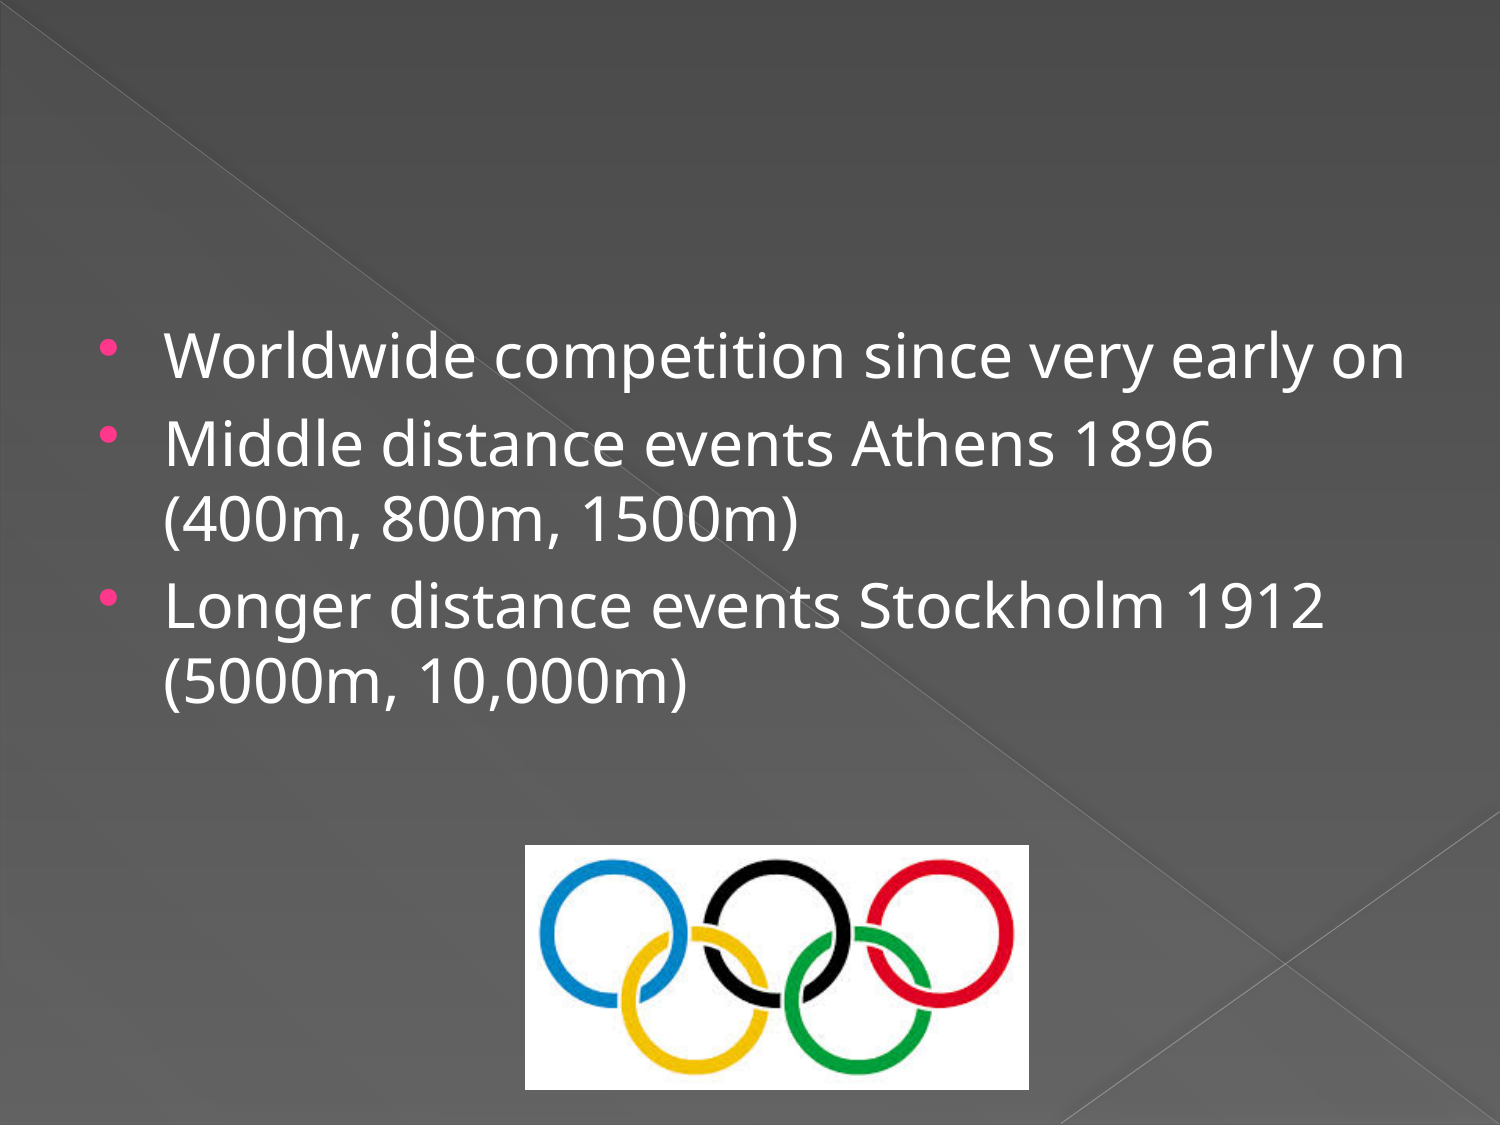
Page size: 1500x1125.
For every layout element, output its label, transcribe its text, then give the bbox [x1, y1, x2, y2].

list Worldwide competition since very early on Middle distance events Athens 1896 (400m, 800m, 1500m) Longer distance events Stockholm 1912 (5000m, 10,000m) [75, 308, 1425, 1059]
picture [525, 845, 1029, 1090]
